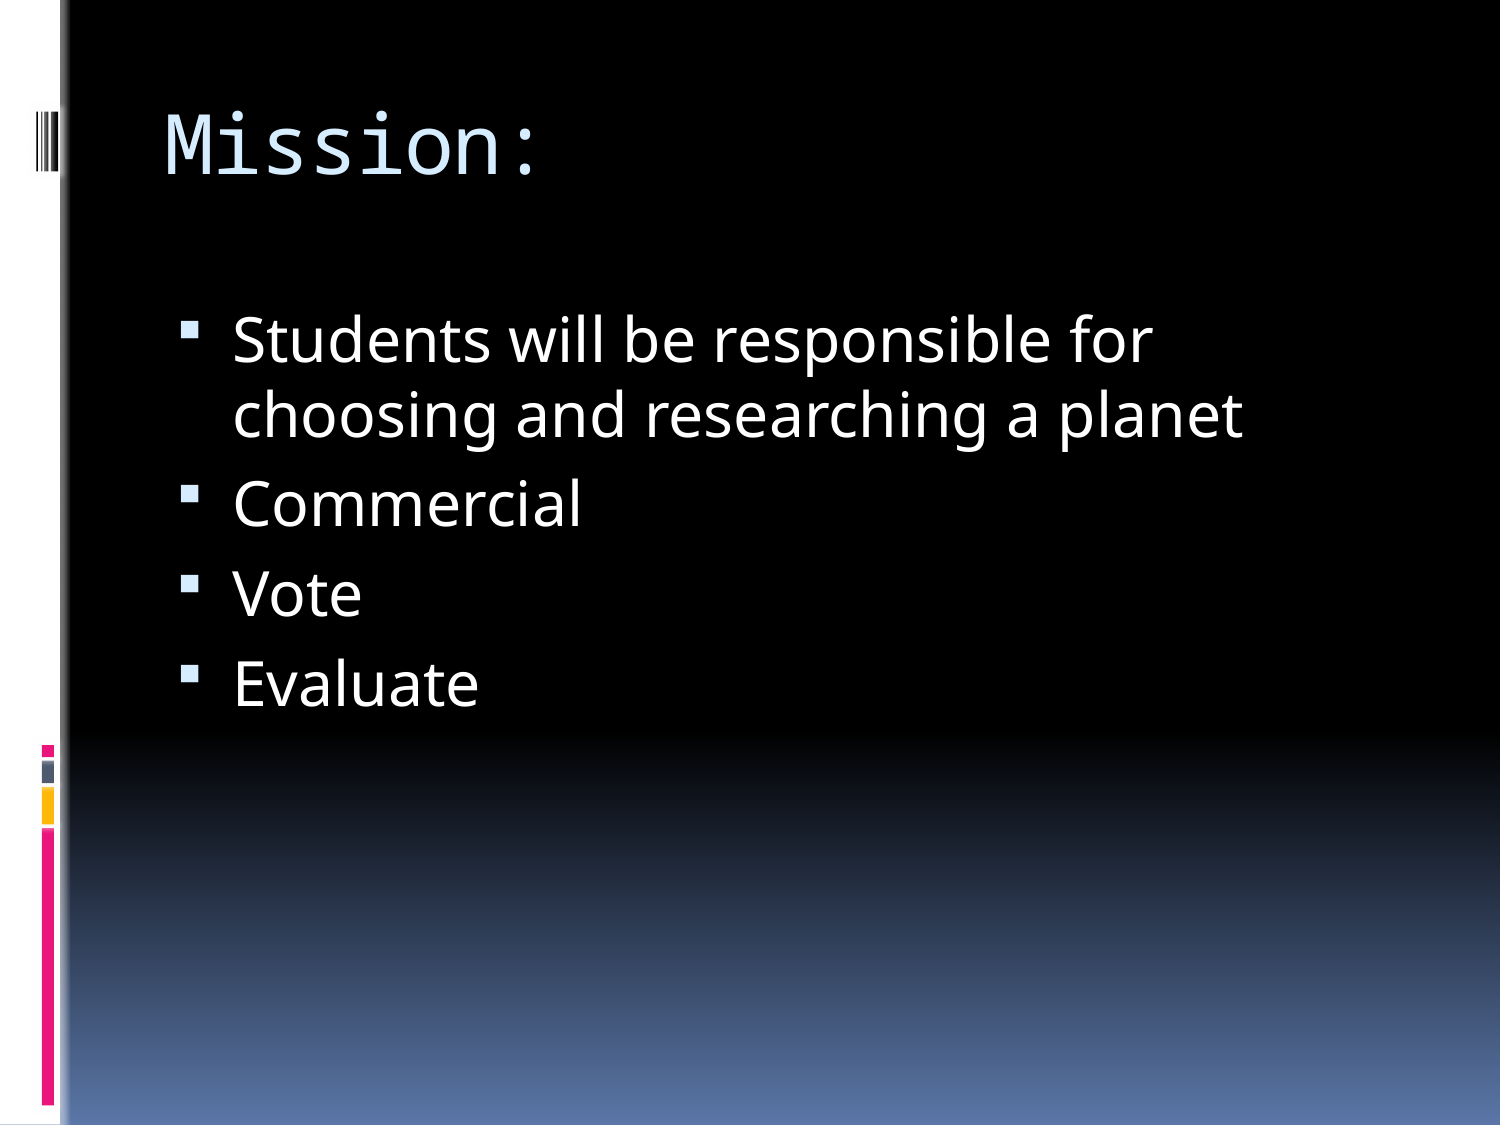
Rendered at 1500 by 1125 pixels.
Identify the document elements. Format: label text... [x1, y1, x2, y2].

title Mission: [150, 83, 1425, 234]
list Students will be responsible for choosing and researching a planet Commercial Vote Evaluate [150, 292, 1425, 1043]
